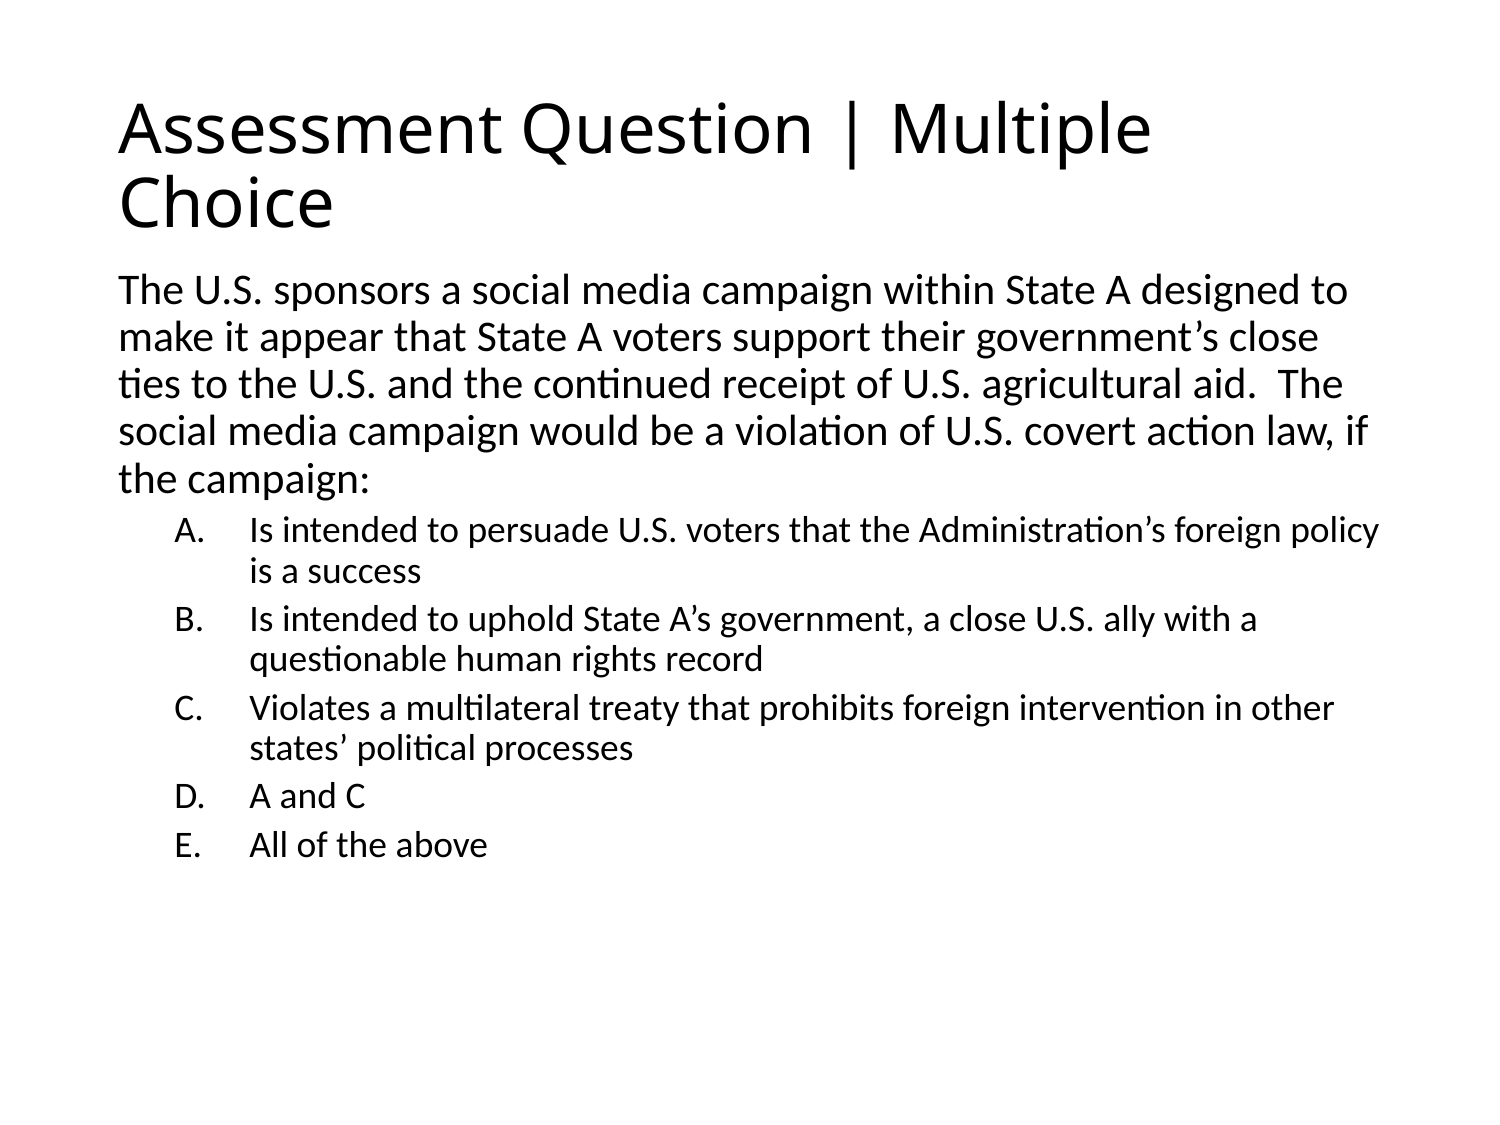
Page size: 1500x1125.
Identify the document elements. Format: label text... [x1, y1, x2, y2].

list The U.S. sponsors a social media campaign within State A designed to make it appear that State A voters support their government’s close ties to the U.S. and the continued receipt of U.S. agricultural aid. The social media campaign would be a violation of U.S. covert action law, if the campaign: Is intended to persuade U.S. voters that the Administration’s foreign policy is a success Is intended to uphold State A’s government, a close U.S. ally with a questionable human rights record Violates a multilateral treaty that prohibits foreign intervention in other states’ political processes A and C All of the above [102, 258, 1398, 983]
title Assessment Question | Multiple Choice [102, 59, 1398, 258]
